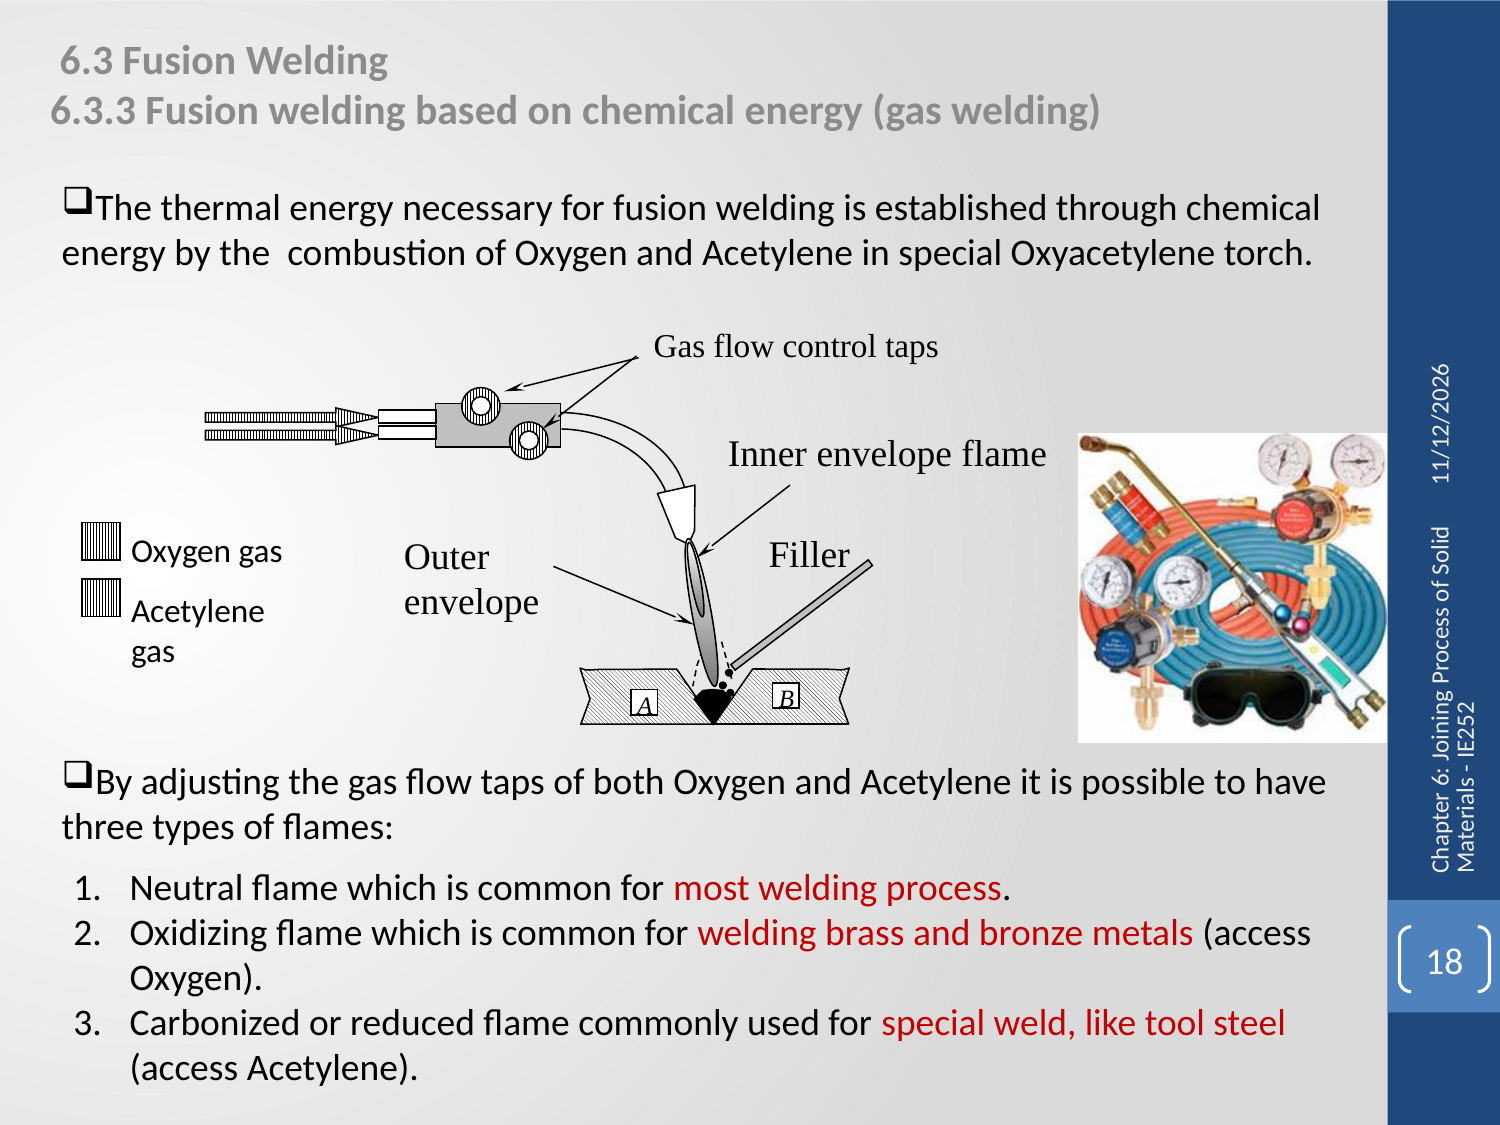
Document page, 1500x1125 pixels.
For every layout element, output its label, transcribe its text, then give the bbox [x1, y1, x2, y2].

text_box 6.3 Fusion Welding 6.3.3 Fusion welding based on chemical energy (gas welding) [35, 46, 1311, 141]
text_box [81, 316, 1190, 725]
text_box Neutral flame which is common for most welding process. Oxidizing flame which is common for welding brass and bronze metals (access Oxygen). Carbonized or reduced flame commonly used for special weld, like tool steel (access Acetylene). [58, 855, 1383, 1096]
picture [1077, 433, 1388, 743]
slide_number 18 [1397, 925, 1492, 994]
footer Chapter 6: Joining Process of Solid Materials - IE252 [1408, 500, 1469, 889]
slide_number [1408, 100, 1469, 500]
text_box The thermal energy necessary for fusion welding is established through chemical energy by the combustion of Oxygen and Acetylene in special Oxyacetylene torch. [46, 175, 1372, 326]
text_box By adjusting the gas flow taps of both Oxygen and Acetylene it is possible to have three types of flames: [46, 749, 1383, 855]
